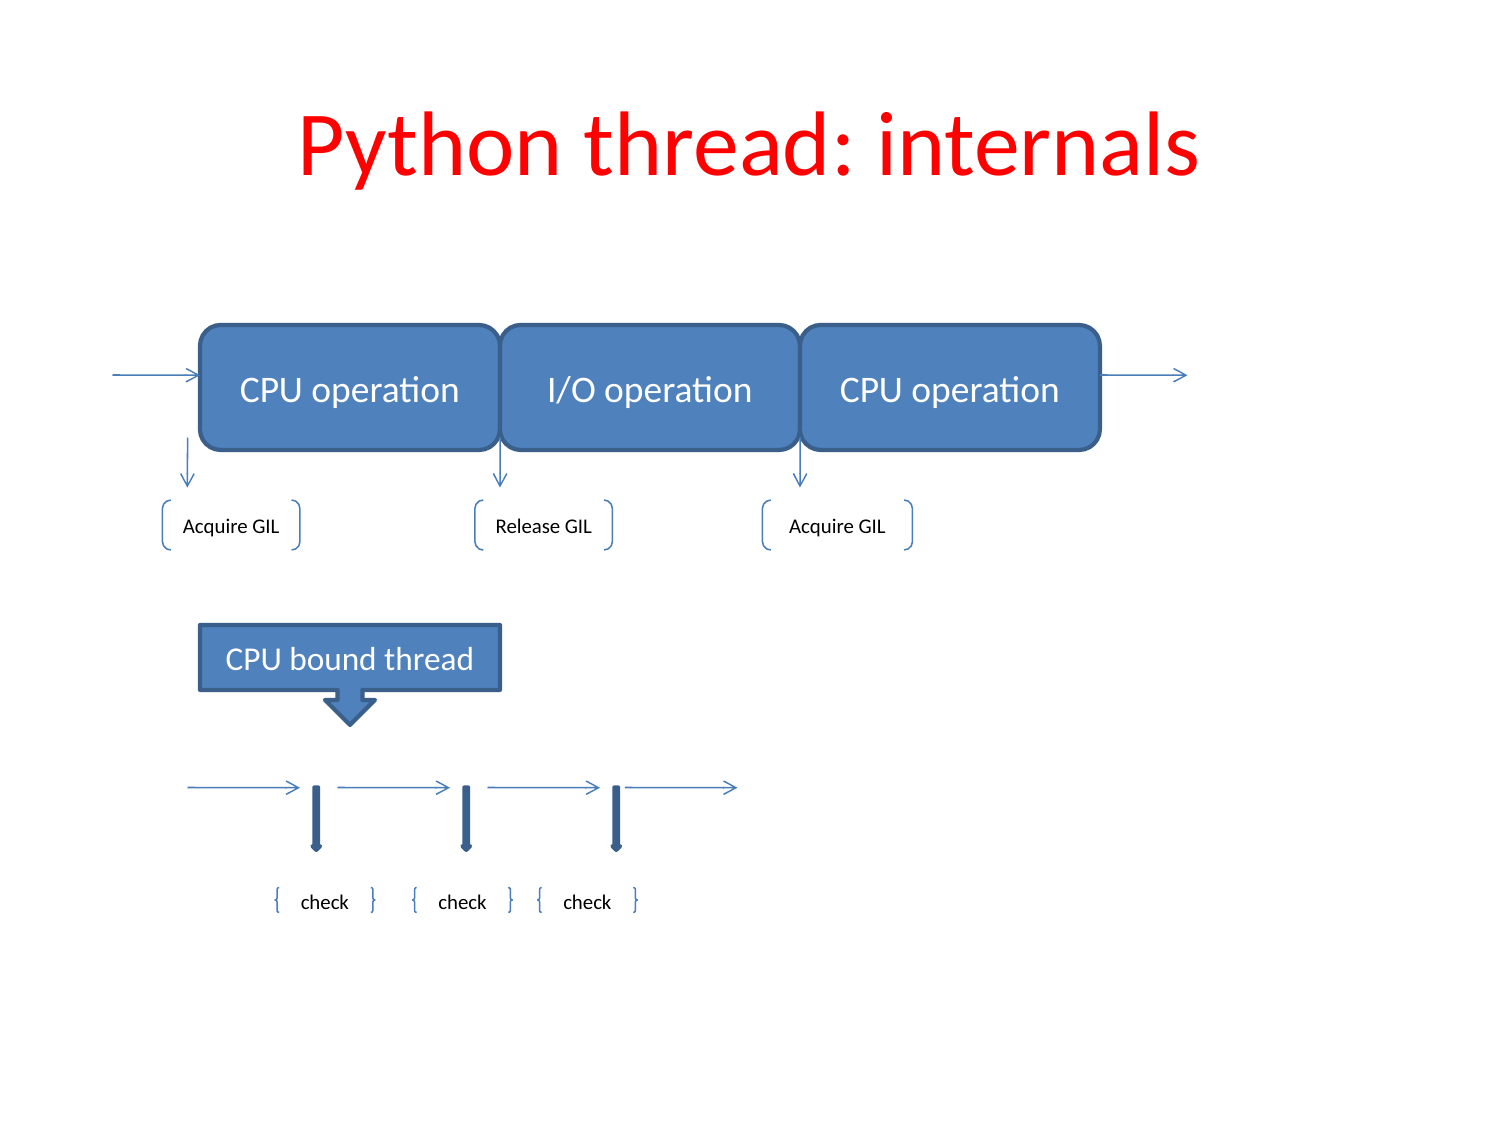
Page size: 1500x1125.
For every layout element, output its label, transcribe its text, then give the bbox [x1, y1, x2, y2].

text_box [460, 785, 472, 853]
text_box I/O operation [497, 322, 800, 453]
text_box CPU bound thread [197, 622, 503, 728]
text_box check [411, 886, 514, 914]
text_box CPU operation [797, 322, 1103, 453]
text_box [610, 785, 622, 853]
text_box Acquire GIL [761, 499, 914, 551]
text_box Acquire GIL [161, 499, 301, 551]
text_box check [274, 886, 376, 914]
text_box [310, 785, 322, 853]
text_box check [536, 886, 639, 914]
text_box Release GIL [474, 499, 614, 551]
text_box CPU operation [197, 322, 500, 453]
title Python thread: internals [75, 45, 1425, 233]
list [75, 262, 1425, 1005]
